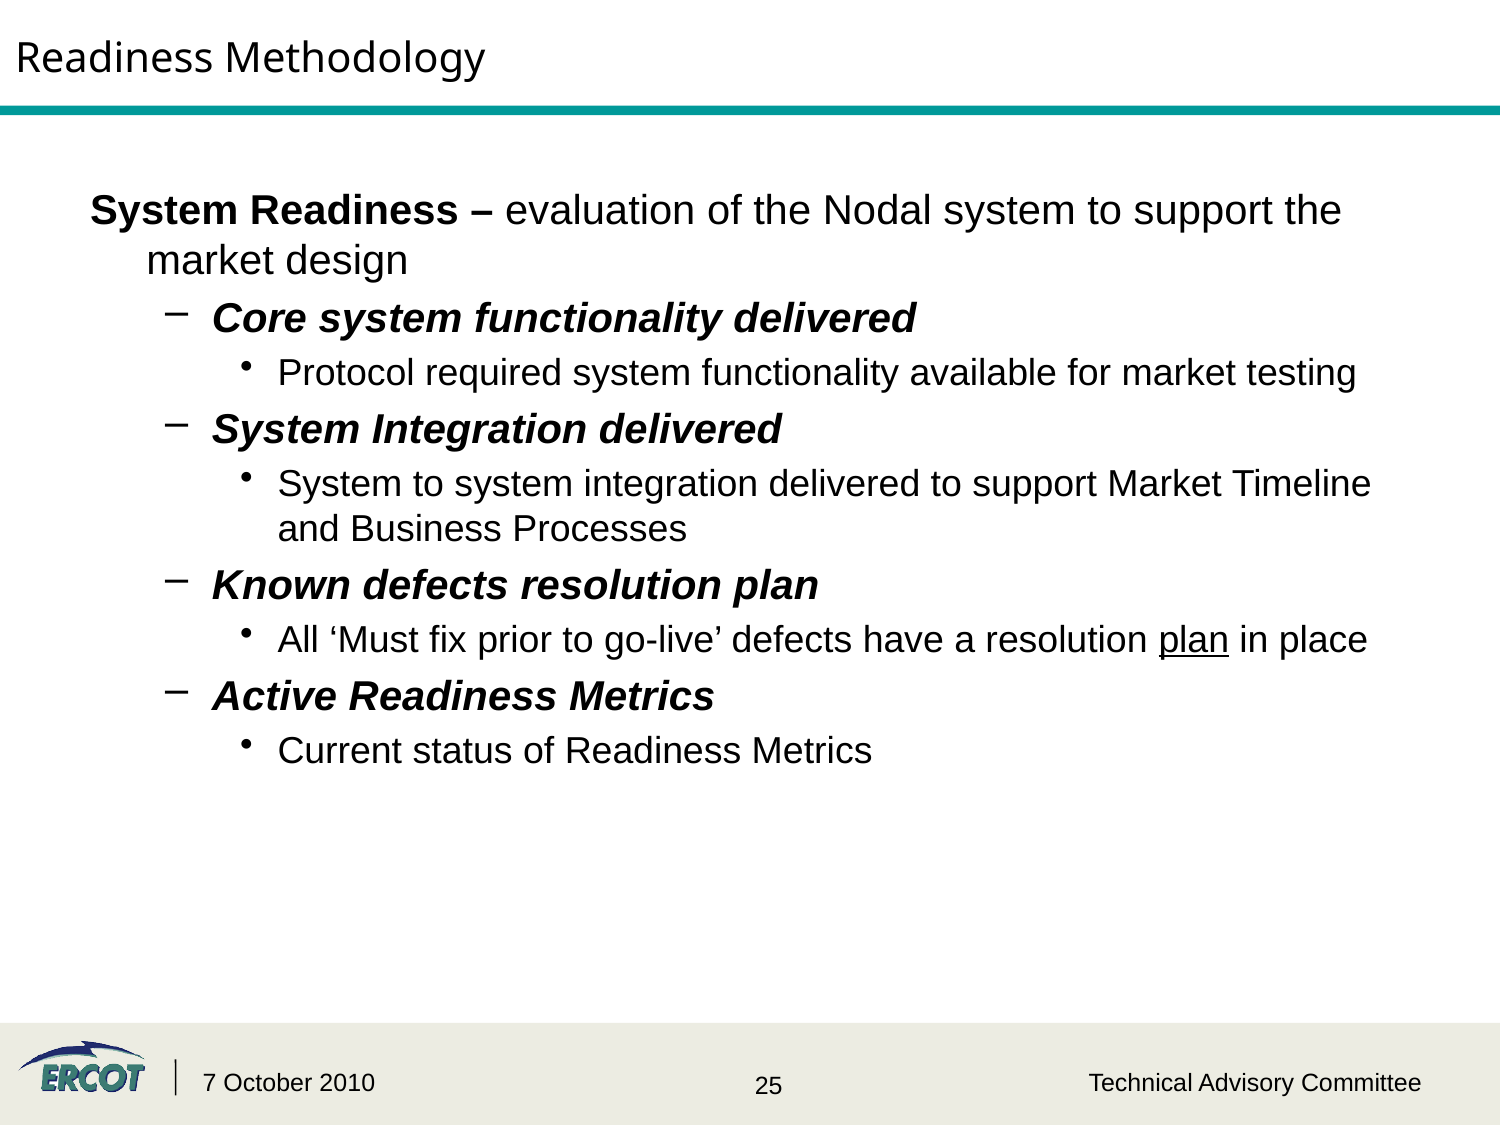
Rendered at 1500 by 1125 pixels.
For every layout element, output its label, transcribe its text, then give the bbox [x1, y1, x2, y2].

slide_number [187, 1059, 538, 1125]
title Readiness Methodology [0, 0, 1426, 113]
picture [10, 1031, 151, 1111]
list System Readiness – evaluation of the Nodal system to support the market design Core system functionality delivered Protocol required system functionality available for market testing System Integration delivered System to system integration delivered to support Market Timeline and Business Processes Known defects resolution plan All ‘Must fix prior to go-live’ defects have a resolution plan in place Active Readiness Metrics Current status of Readiness Metrics [74, 174, 1426, 951]
footer Technical Advisory Committee [1024, 1059, 1438, 1125]
